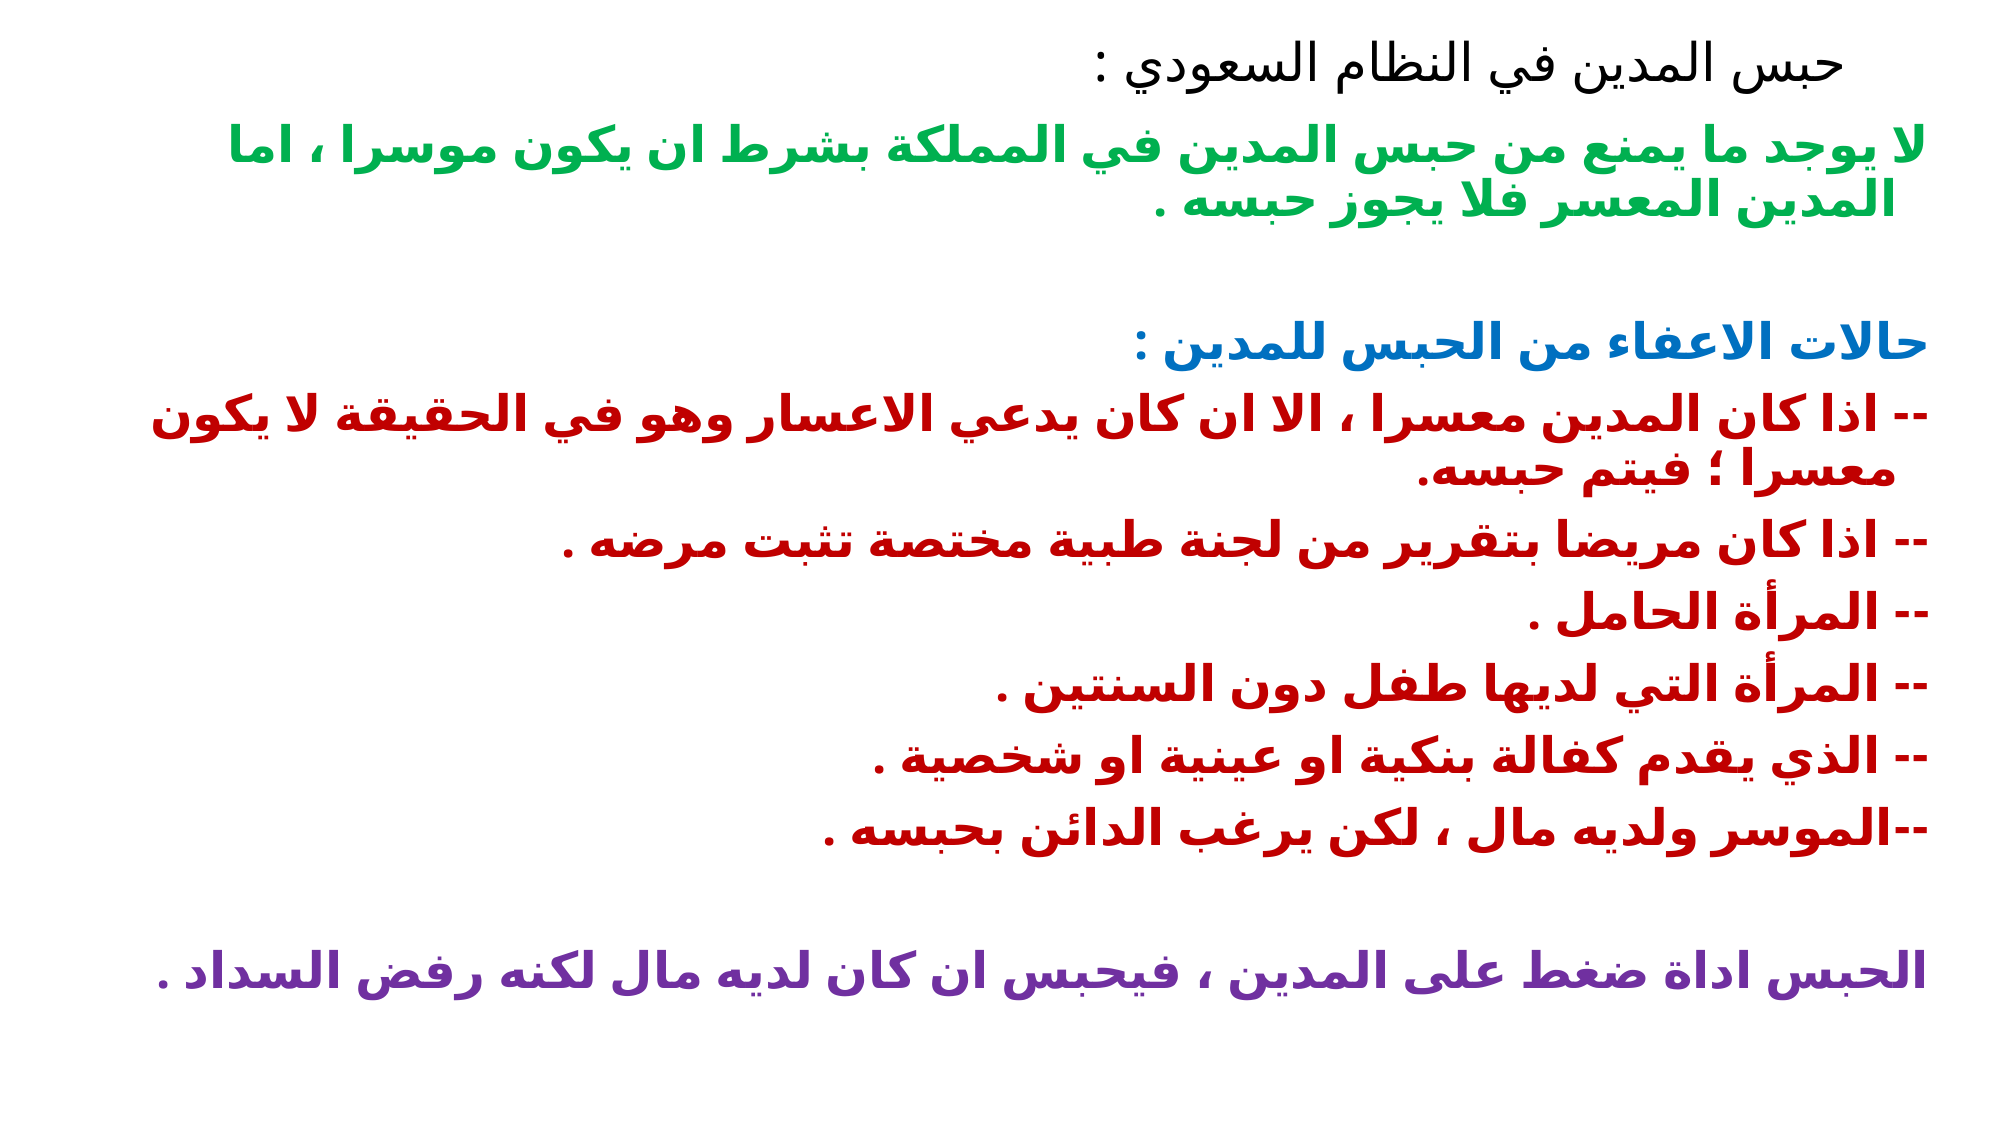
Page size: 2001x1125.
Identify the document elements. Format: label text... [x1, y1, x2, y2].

title حبس المدين في النظام السعودي : [137, 27, 1863, 101]
list لا يوجد ما يمنع من حبس المدين في المملكة بشرط ان يكون موسرا ، اما المدين المعسر فلا يجوز حبسه . حالات الاعفاء من الحبس للمدين : -- اذا كان المدين معسرا ، الا ان كان يدعي الاعسار وهو في الحقيقة لا يكون معسرا ؛ فيتم حبسه. -- اذا كان مريضا بتقرير من لجنة طبية مختصة تثبت مرضه . -- المرأة الحامل . -- المرأة التي لديها طفل دون السنتين . -- الذي يقدم كفالة بنكية او عينية او شخصية . --الموسر ولديه مال ، لكن يرغب الدائن بحبسه . الحبس اداة ضغط على المدين ، فيحبس ان كان لديه مال لكنه رفض السداد . [47, 111, 1946, 1014]
